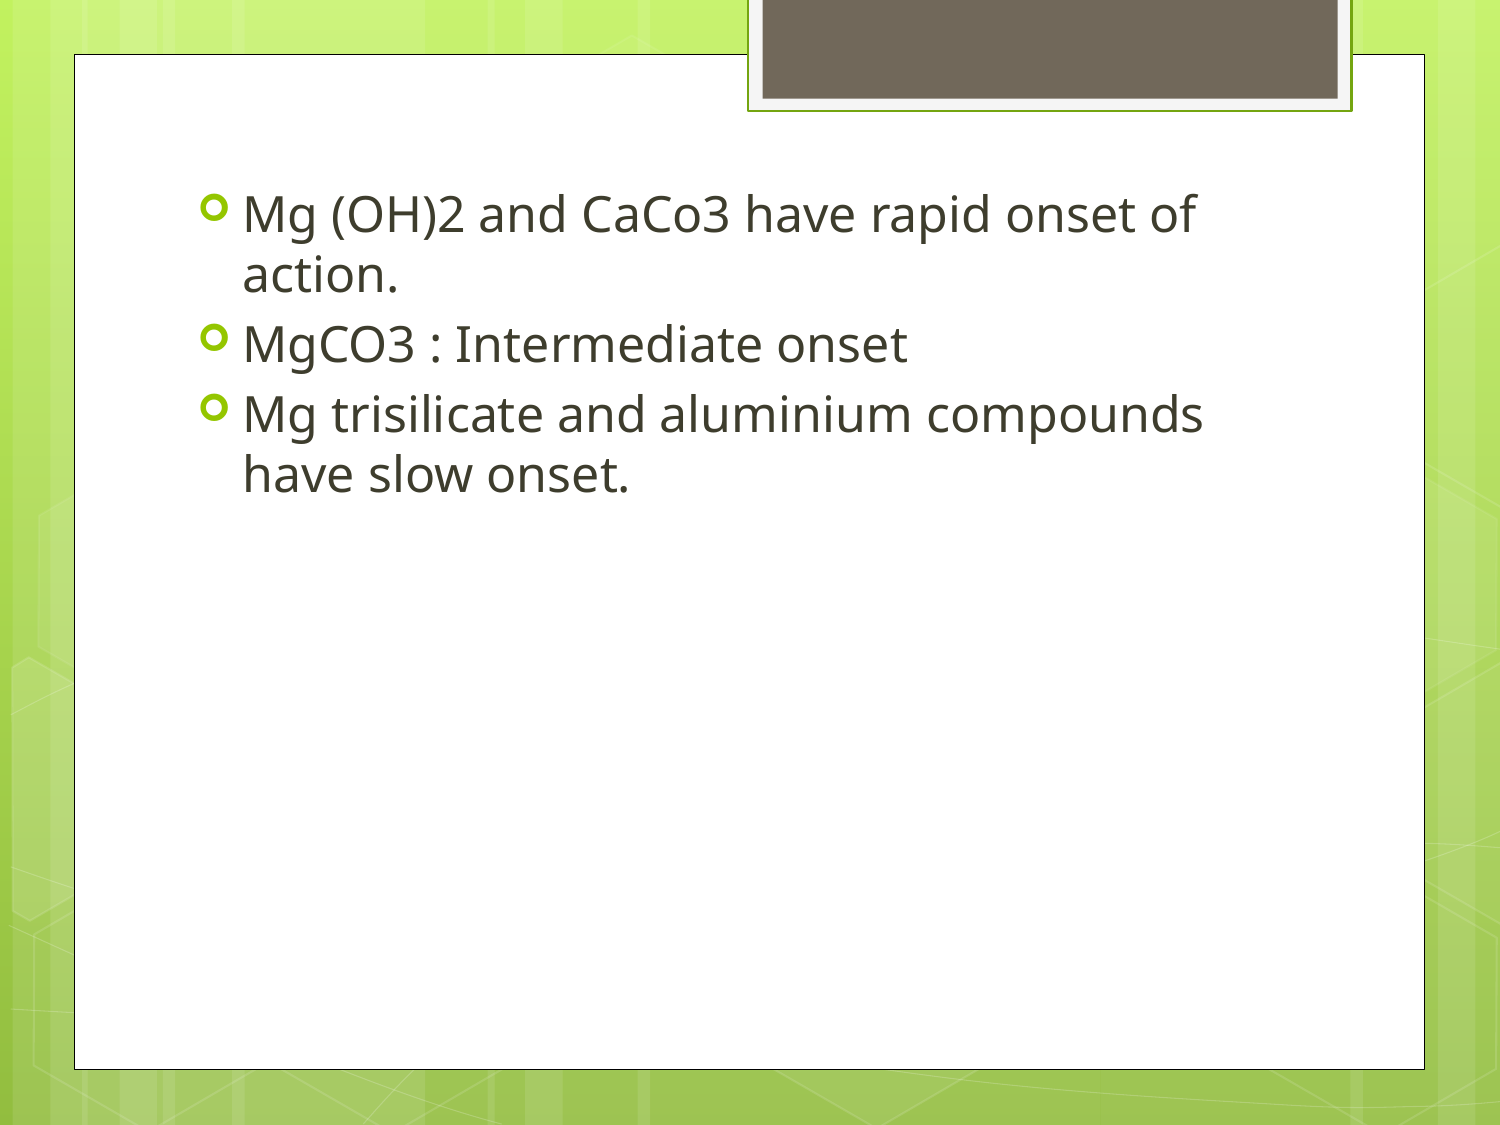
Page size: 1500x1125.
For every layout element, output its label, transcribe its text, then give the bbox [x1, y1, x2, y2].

list Mg (OH)2 and CaCo3 have rapid onset of action. MgCO3 : Intermediate onset Mg trisilicate and aluminium compounds have slow onset. [171, 174, 1283, 957]
